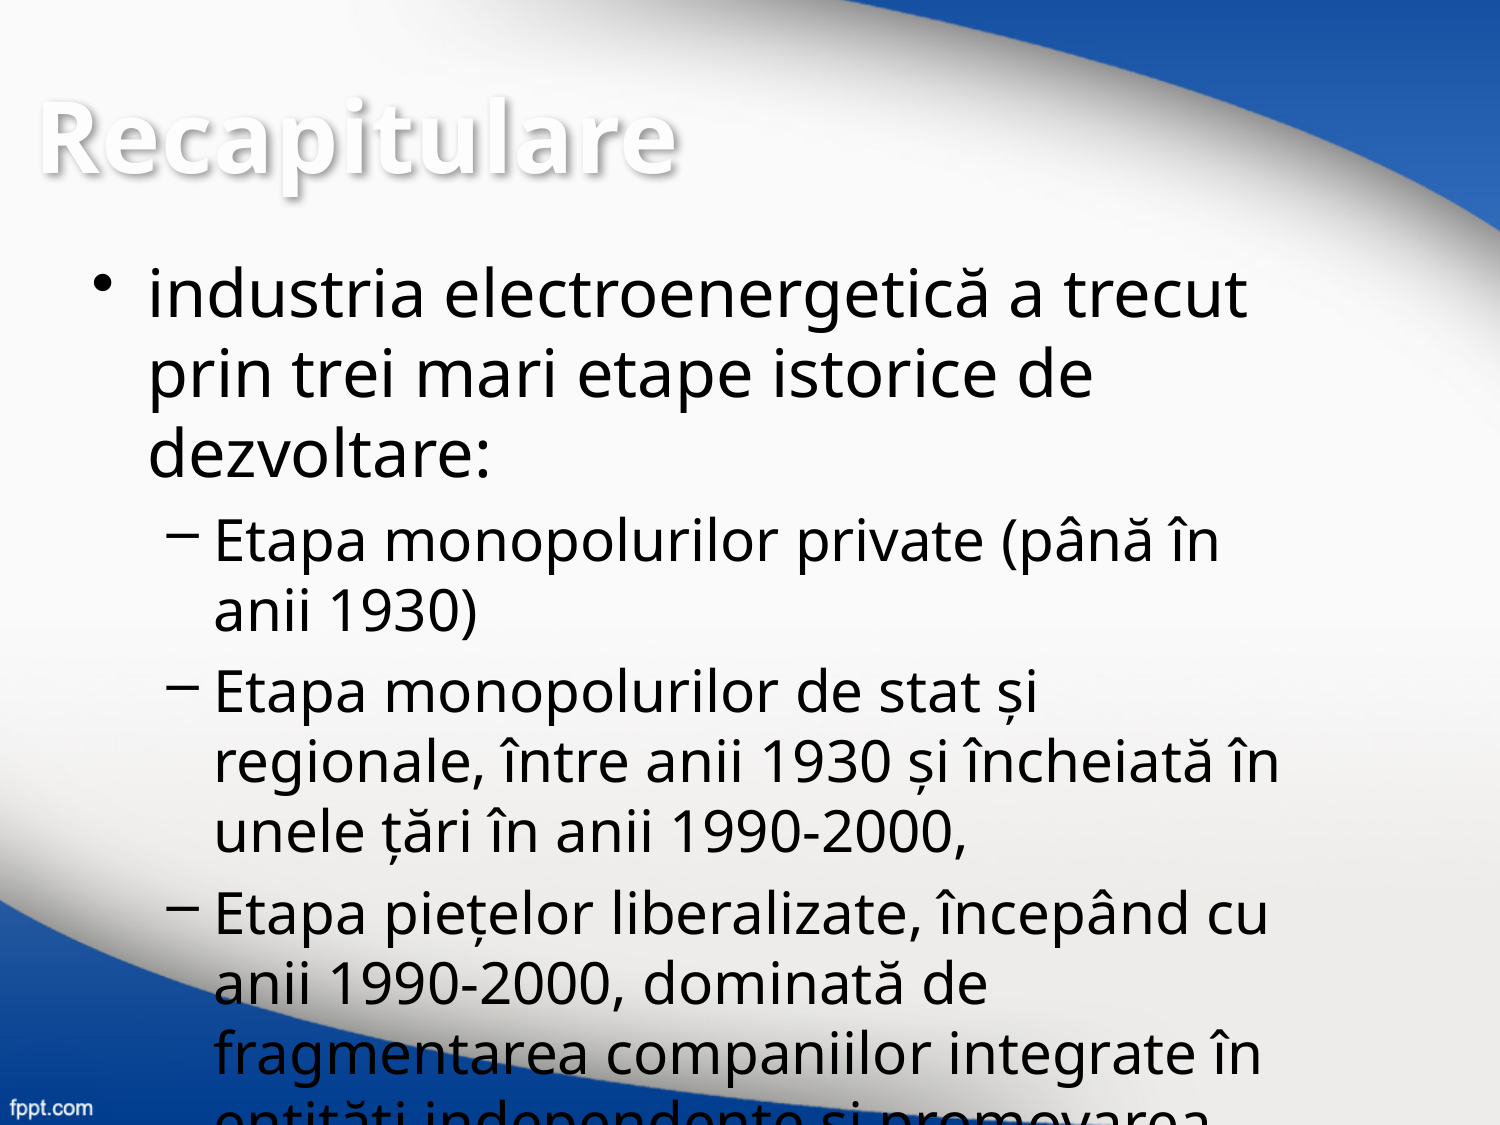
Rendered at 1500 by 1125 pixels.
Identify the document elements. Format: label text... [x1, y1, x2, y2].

list industria electroenergetică a trecut prin trei mari etape istorice de dezvoltare: Etapa monopolurilor private (până în anii 1930) Etapa monopolurilor de stat şi regionale, între anii 1930 şi încheiată în unele ţări în anii 1990-2000, Etapa pieţelor liberalizate, începând cu anii 1990-2000, dominată de fragmentarea companiilor integrate în entități independente și promovarea concurenței între acestea. [76, 243, 1331, 544]
text_box Recapitulare [19, 66, 695, 202]
picture [0, 0, 1500, 1125]
